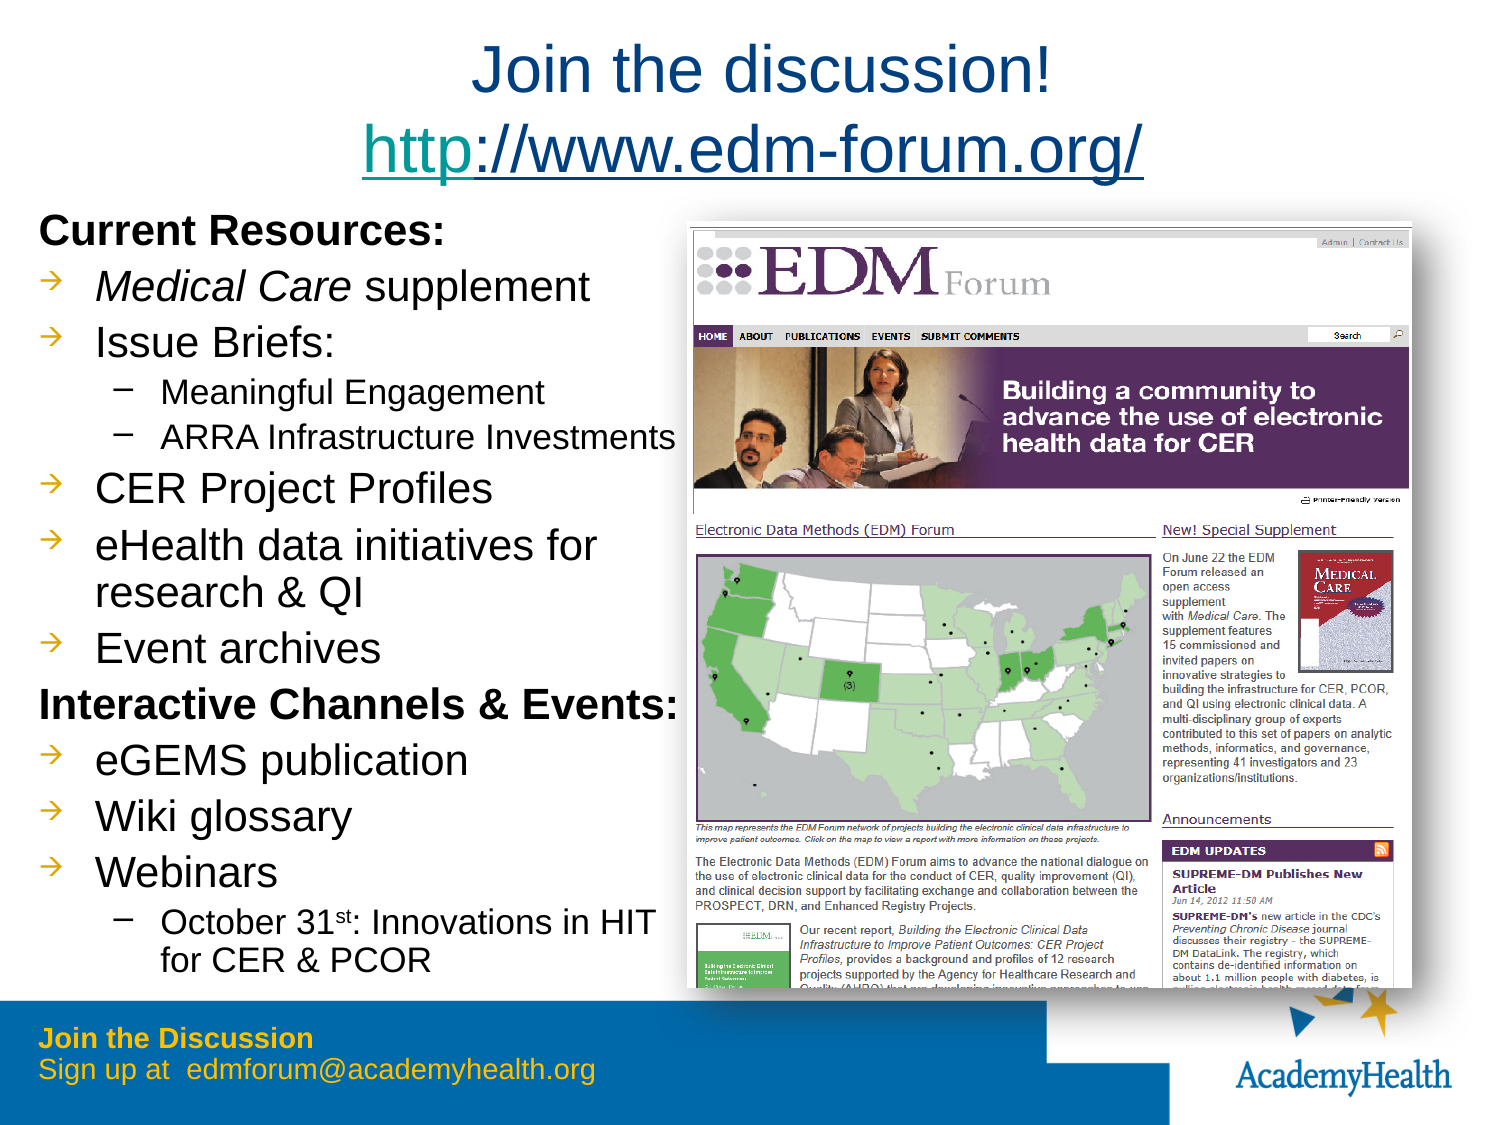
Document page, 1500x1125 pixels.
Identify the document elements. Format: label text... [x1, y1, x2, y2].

list Current Resources: Medical Care supplement Issue Briefs: Meaningful Engagement ARRA Infrastructure Investments CER Project Profiles eHealth data initiatives for research & QI Event archives Interactive Channels & Events: eGEMS publication Wiki glossary Webinars October 31st: Innovations in HIT for CER & PCOR [23, 199, 712, 908]
picture [0, 0, 1500, 1125]
text_box Join the Discussion Sign up at edmforum@academyhealth.org [23, 1015, 672, 1094]
title Join the discussion! http://www.edm-forum.org/ [24, 12, 1500, 201]
